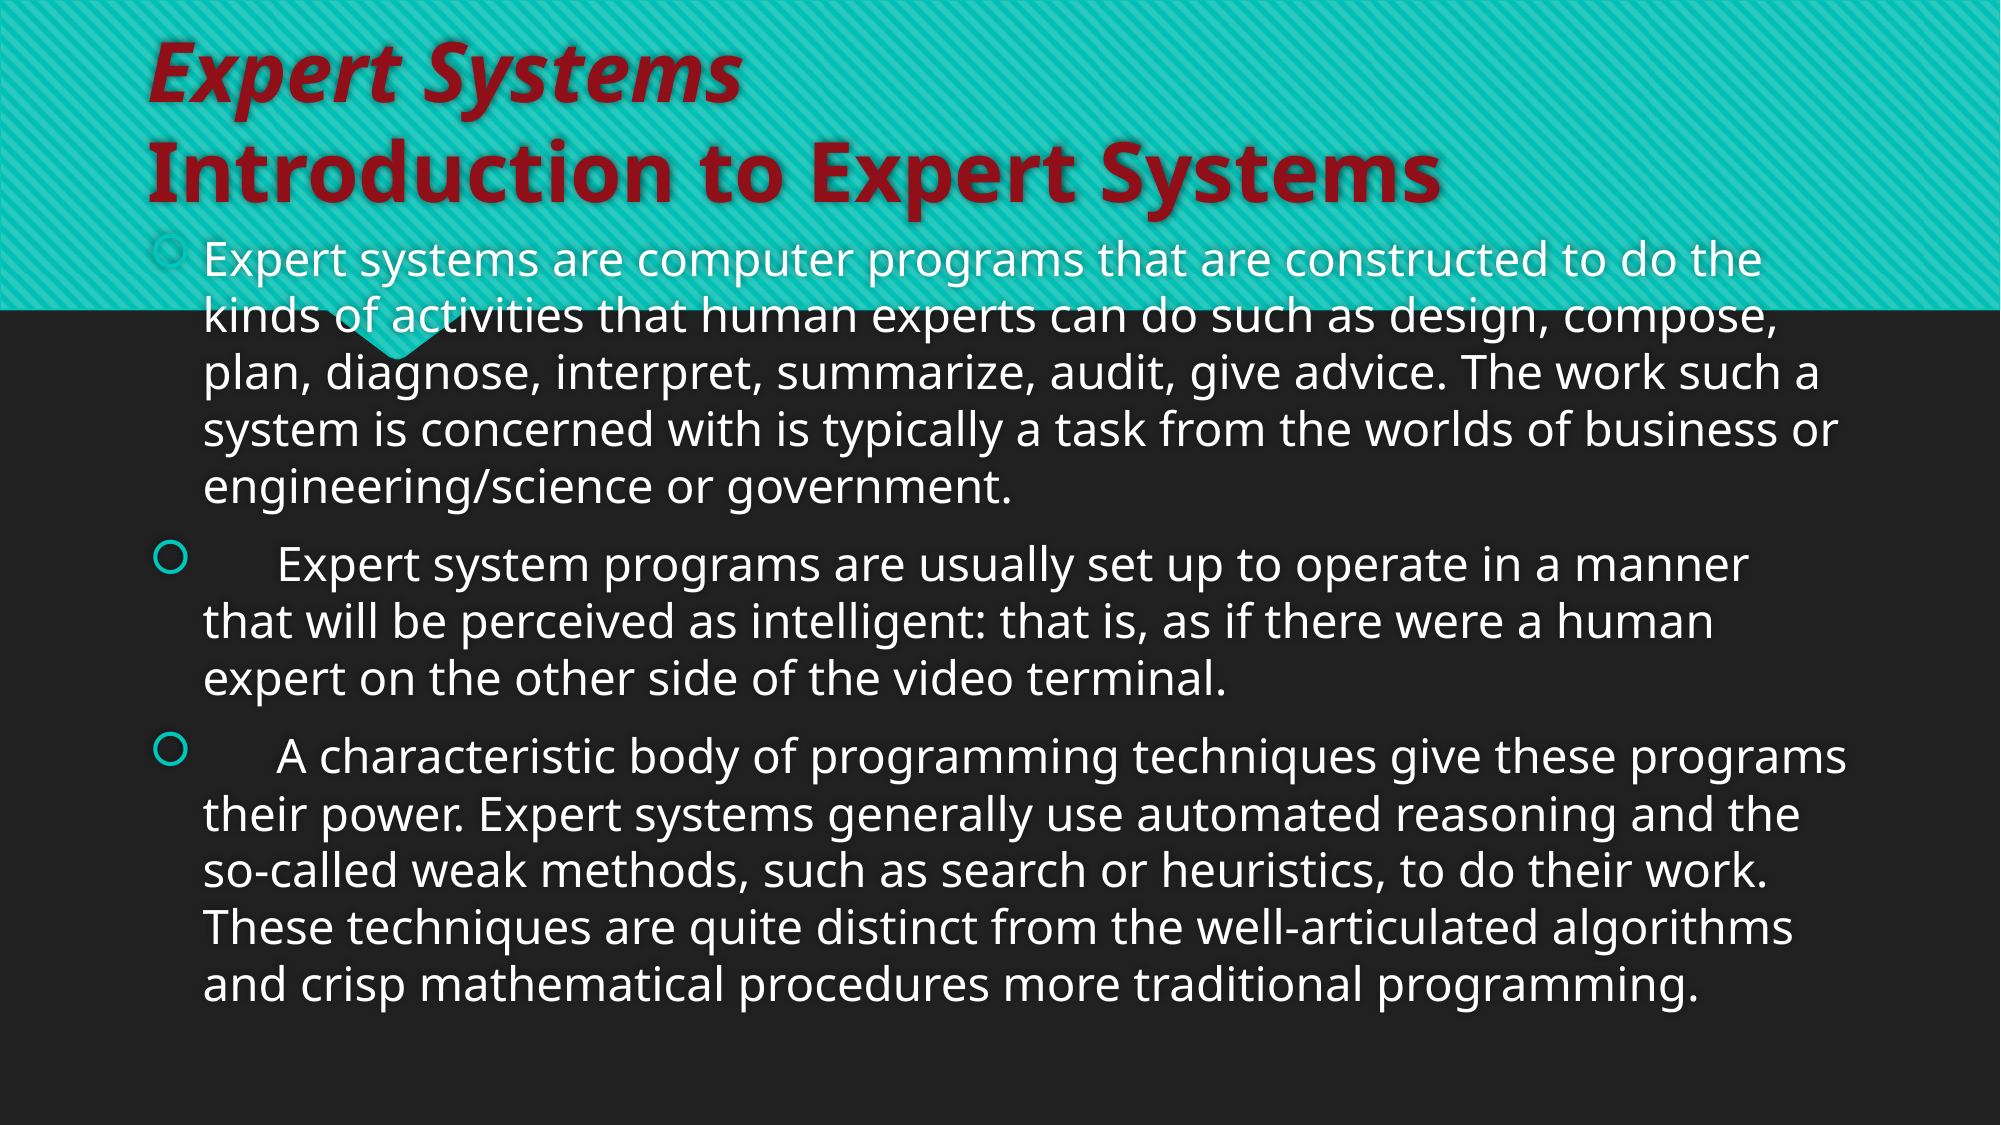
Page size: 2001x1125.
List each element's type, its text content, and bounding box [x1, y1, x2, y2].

title Expert Systems Introduction to Expert Systems [132, 73, 1868, 218]
list Expert systems are computer programs that are constructed to do the kinds of activities that human experts can do such as design, compose, plan, diagnose, interpret, summarize, audit, give advice. The work such a system is concerned with is typically a task from the worlds of business or engineering/science or government. Expert system programs are usually set up to operate in a manner that will be perceived as intelligent: that is, as if there were a human expert on the other side of the video terminal. A characteristic body of programming techniques give these programs their power. Expert systems generally use automated reasoning and the so-called weak methods, such as search or heuristics, to do their work. These techniques are quite distinct from the well-articulated algorithms and crisp mathematical procedures more traditional programming. [134, 220, 1866, 1081]
